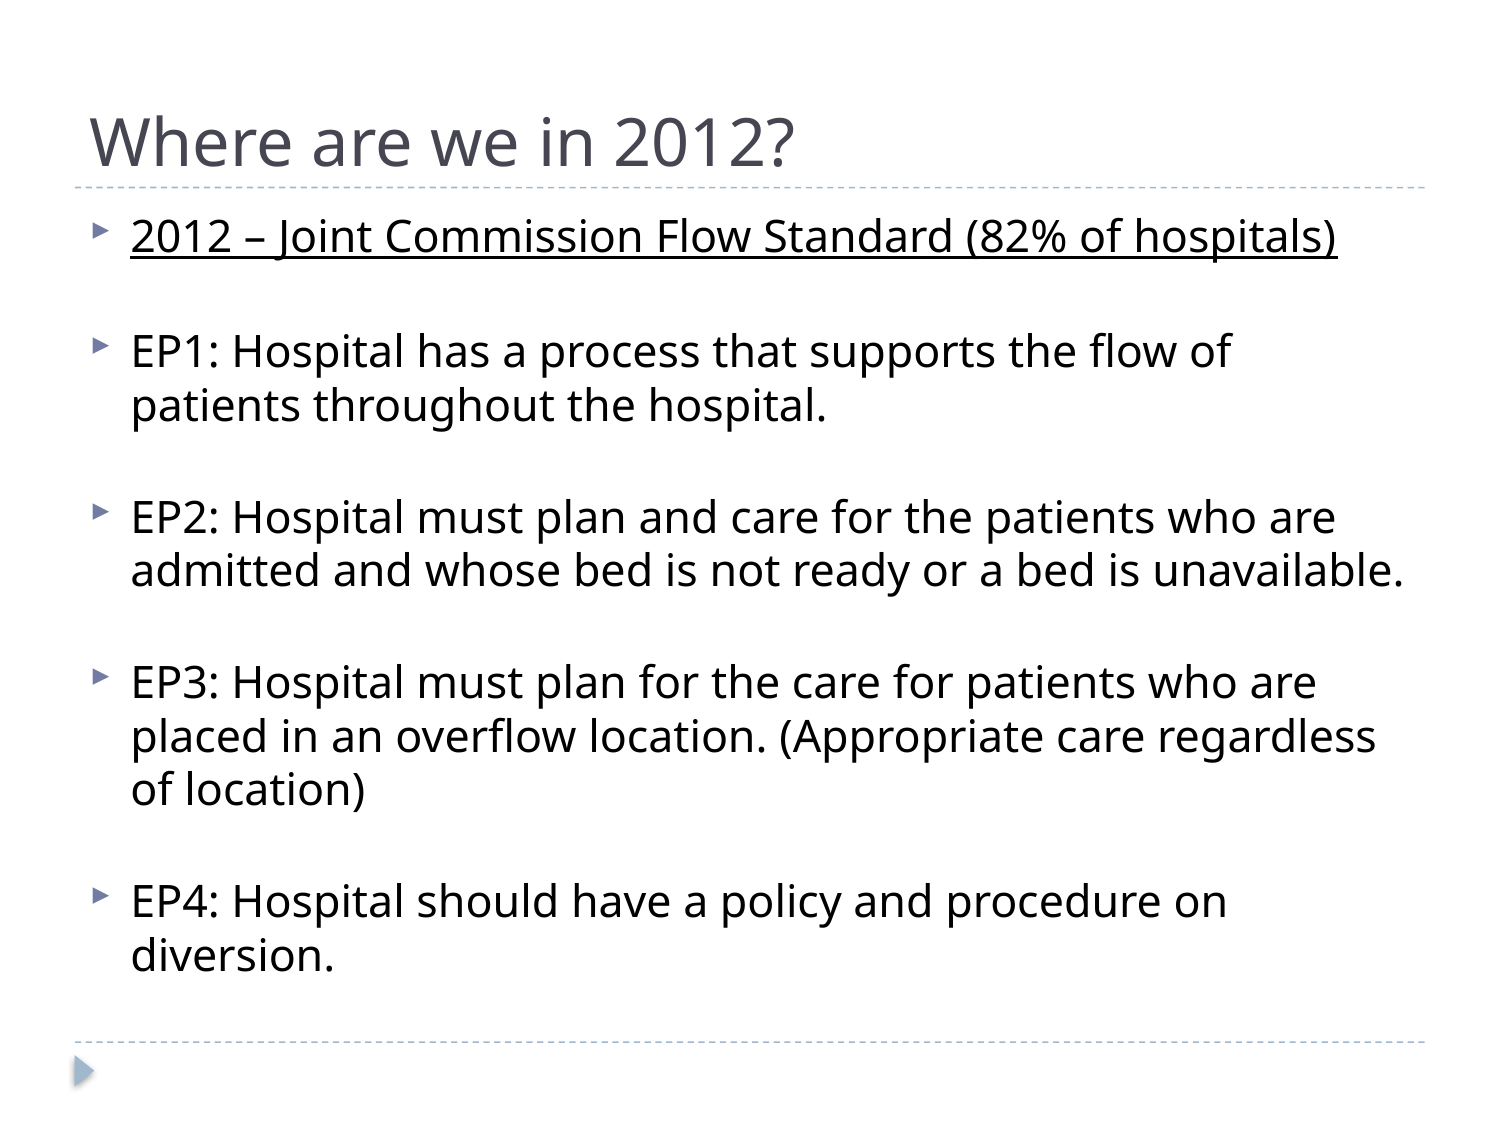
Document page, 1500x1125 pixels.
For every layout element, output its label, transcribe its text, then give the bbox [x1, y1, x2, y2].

title Where are we in 2012? [75, 24, 1425, 188]
list 2012 – Joint Commission Flow Standard (82% of hospitals) EP1: Hospital has a process that supports the flow of patients throughout the hospital. EP2: Hospital must plan and care for the patients who are admitted and whose bed is not ready or a bed is unavailable. EP3: Hospital must plan for the care for patients who are placed in an overflow location. (Appropriate care regardless of location) EP4: Hospital should have a policy and procedure on diversion. [75, 200, 1425, 1010]
